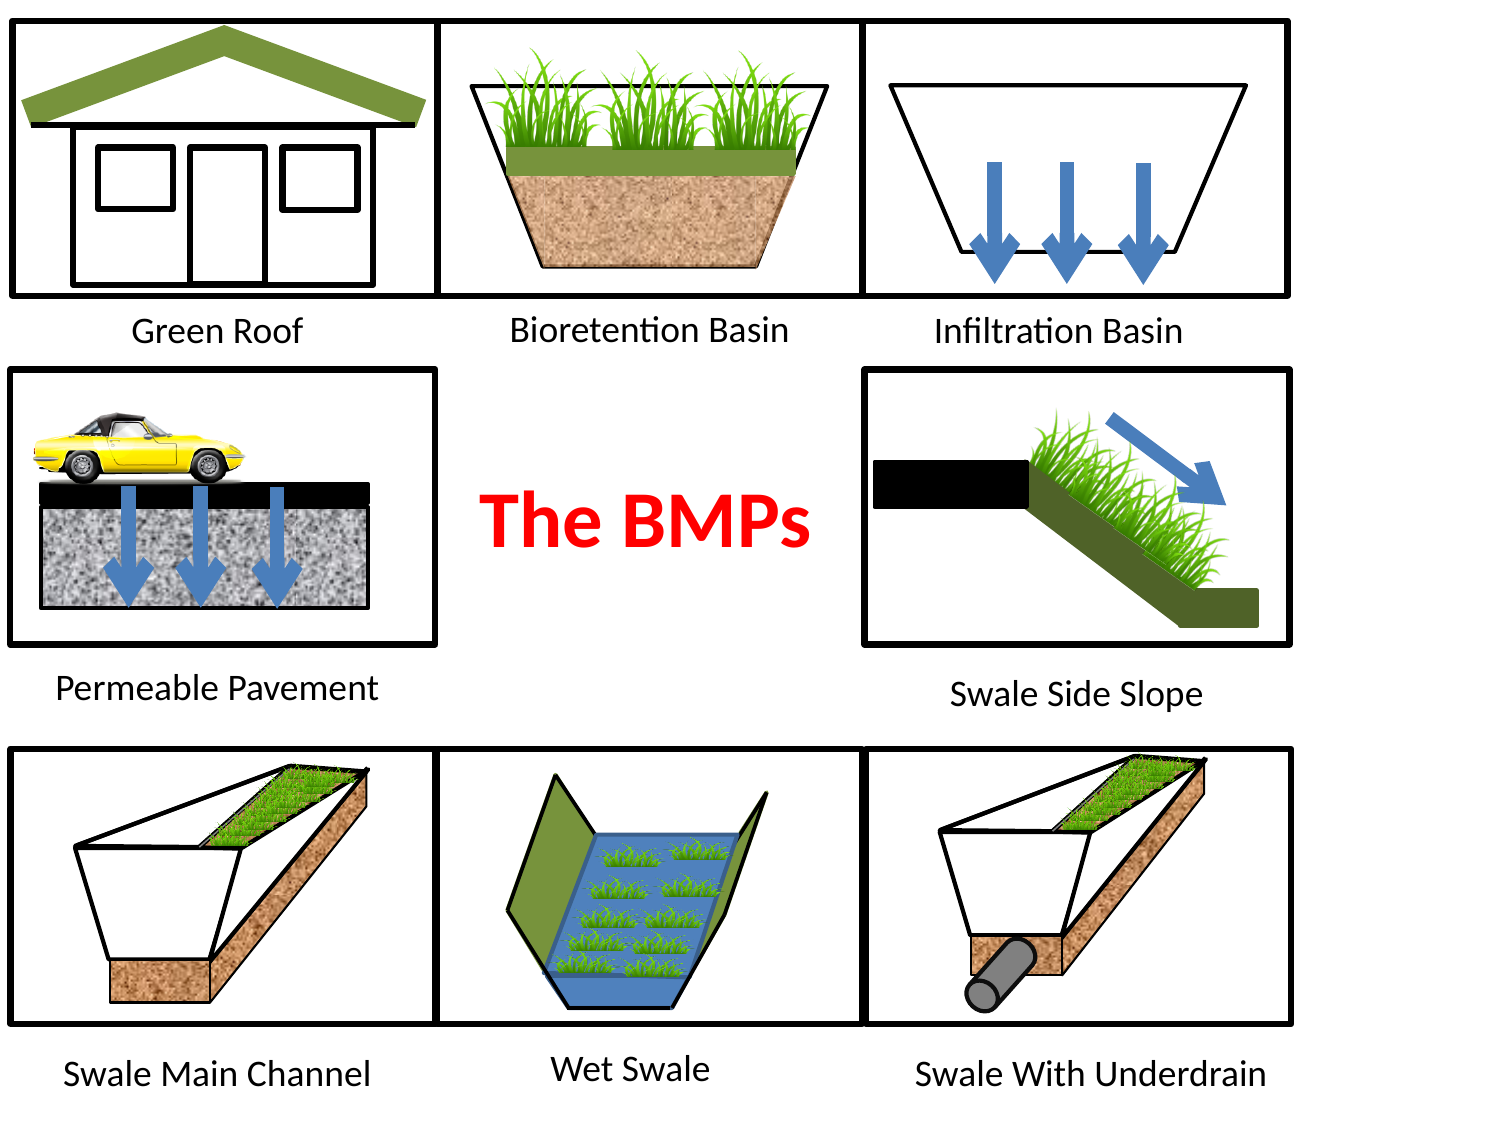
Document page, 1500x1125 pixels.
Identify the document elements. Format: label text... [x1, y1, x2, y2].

text_box Bioretention Basin [494, 305, 806, 358]
text_box Green Roof [116, 305, 319, 359]
text_box Swale With Underdrain [900, 1041, 1283, 1102]
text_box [12, 20, 436, 297]
text_box Swale Main Channel [48, 1041, 387, 1102]
text_box Permeable Pavement [40, 655, 395, 716]
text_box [10, 369, 436, 645]
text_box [864, 369, 1290, 645]
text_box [865, 748, 1292, 1025]
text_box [437, 20, 861, 297]
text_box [10, 748, 435, 1025]
text_box Wet Swale [535, 1036, 726, 1097]
text_box The BMPs [454, 421, 838, 609]
text_box Swale Side Slope [935, 661, 1219, 722]
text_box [862, 20, 1288, 297]
text_box Infiltration Basin [918, 305, 1199, 359]
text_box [436, 748, 863, 1025]
